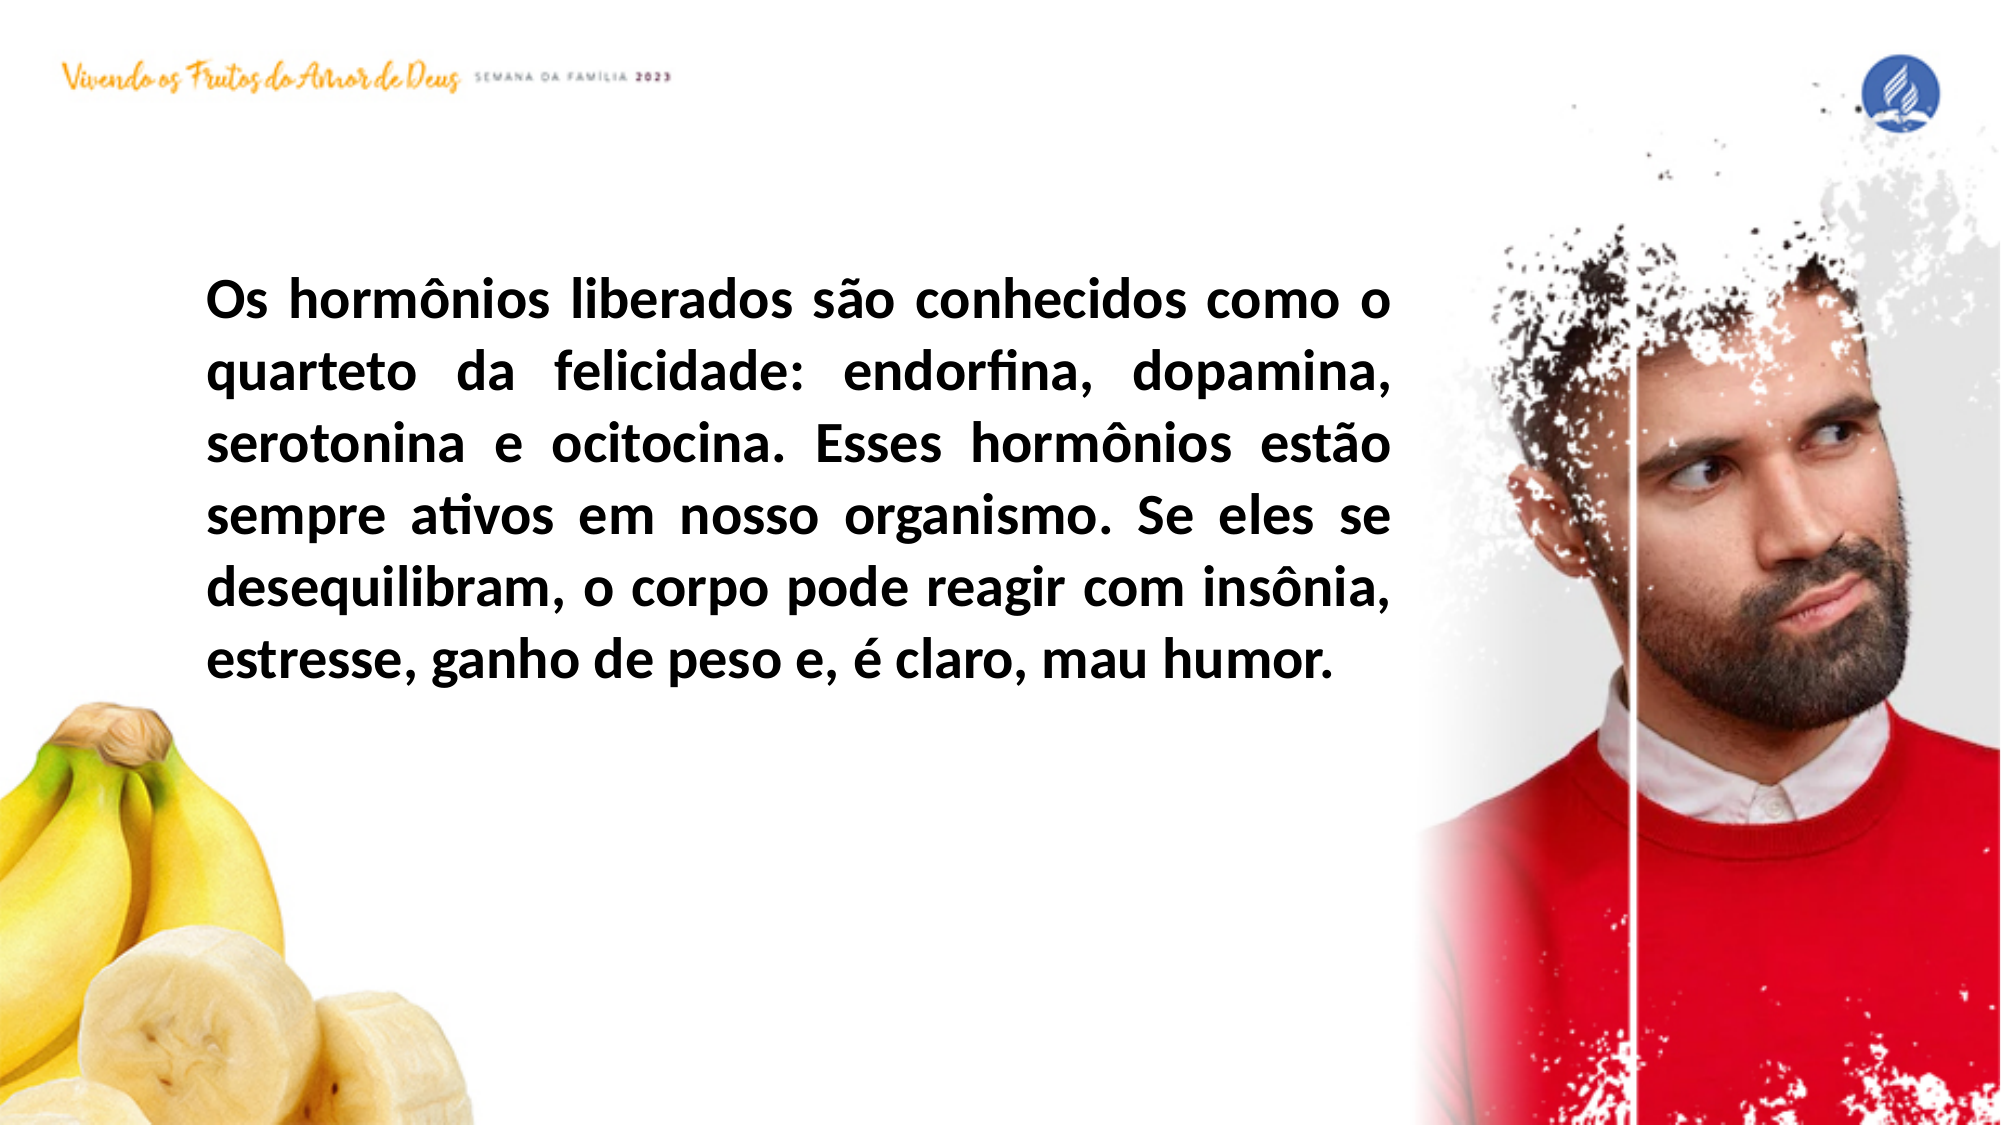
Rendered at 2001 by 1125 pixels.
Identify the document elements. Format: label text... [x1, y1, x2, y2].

text_box Os hormônios liberados são conhecidos como o quarteto da felicidade: endorfina, dopamina, serotonina e ocitocina. Esses hormônios estão sempre ativos em nosso organismo. Se eles se desequilibram, o corpo pode reagir com insônia, estresse, ganho de peso e, é claro, mau humor. [191, 250, 1428, 698]
picture [0, 0, 2001, 1125]
